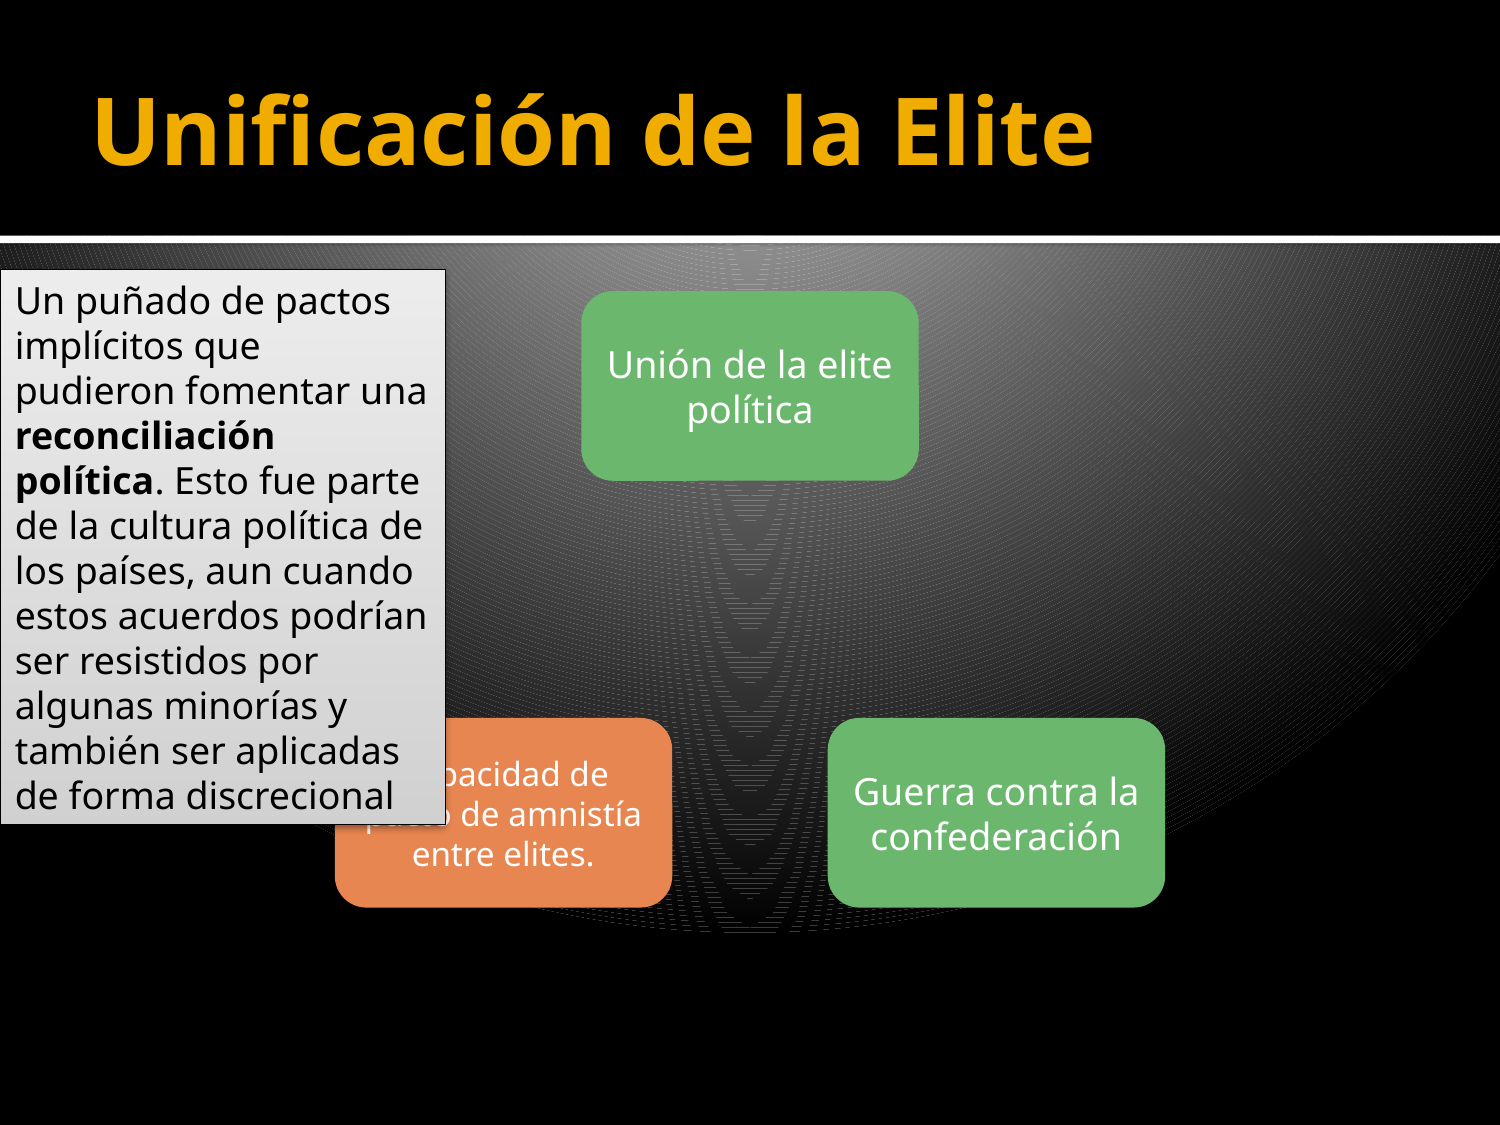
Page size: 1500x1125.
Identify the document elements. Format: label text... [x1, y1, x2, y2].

title Unificación de la Elite [75, 25, 1425, 231]
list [74, 291, 1425, 1050]
text_box Un puñado de pactos implícitos que pudieron fomentar una reconciliación política. Esto fue parte de la cultura política de los países, aun cuando estos acuerdos podrían ser resistidos por algunas minorías y también ser aplicadas de forma discrecional [0, 269, 446, 825]
